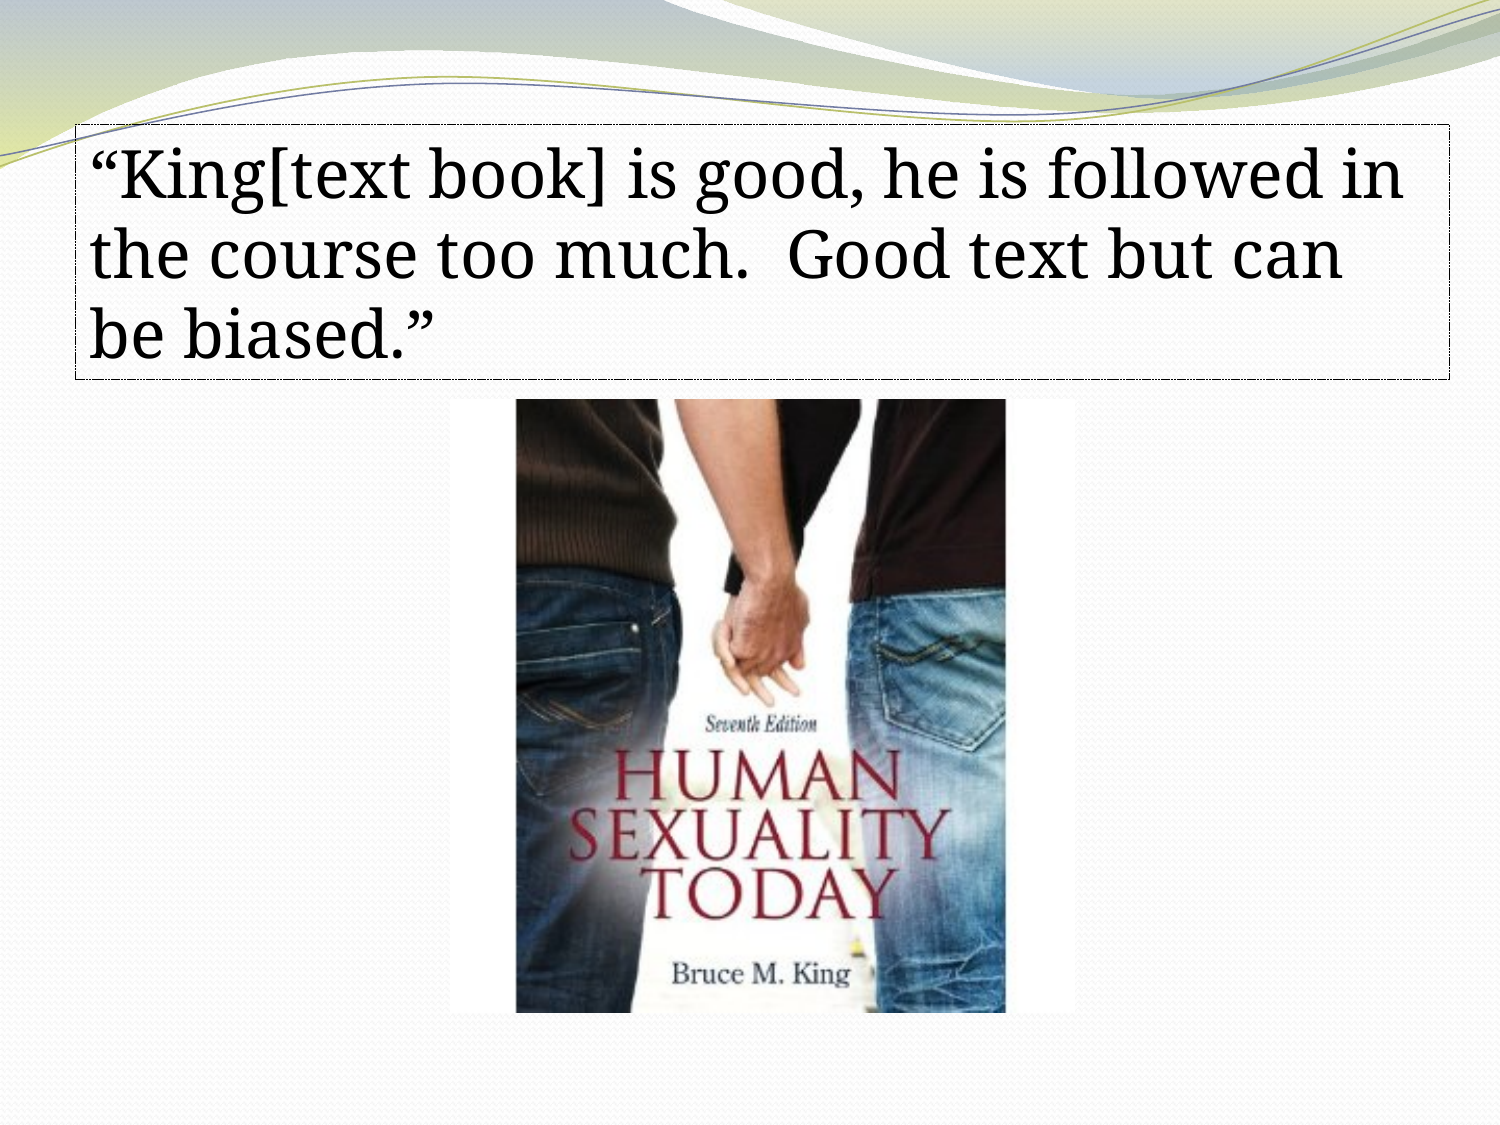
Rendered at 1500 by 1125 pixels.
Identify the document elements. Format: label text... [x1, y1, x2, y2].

picture [449, 399, 1076, 1013]
text_box “King[text book] is good, he is followed in the course too much. Good text but can be biased.” [75, 124, 1450, 380]
